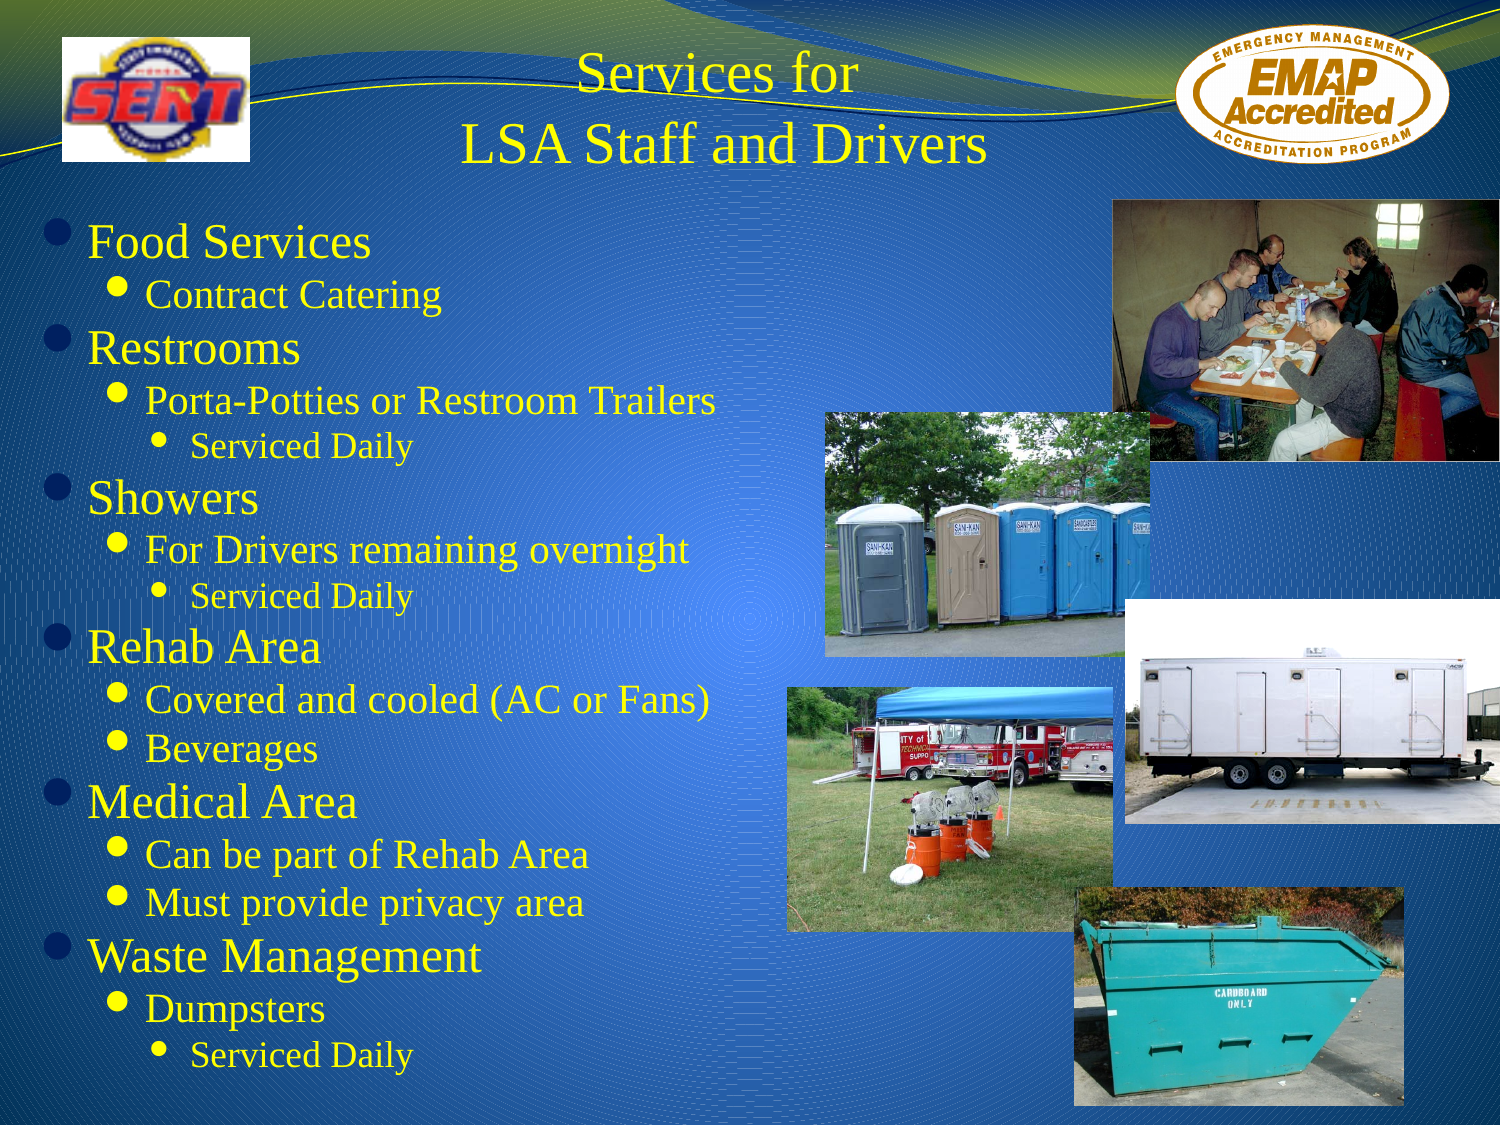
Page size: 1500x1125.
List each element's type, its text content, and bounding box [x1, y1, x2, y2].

picture [787, 687, 1404, 1107]
picture [62, 37, 125, 162]
picture [1325, 24, 1450, 164]
picture [824, 199, 1500, 824]
title Services for LSA Staff and Drivers [125, 24, 1325, 175]
list Food Services Contract Catering Restrooms Porta-Potties or Restroom Trailers Serviced Daily Showers For Drivers remaining overnight Serviced Daily Rehab Area Covered and cooled (AC or Fans) Beverages Medical Area Can be part of Rehab Area Must provide privacy area Waste Management Dumpsters Serviced Daily [24, 212, 1488, 1125]
